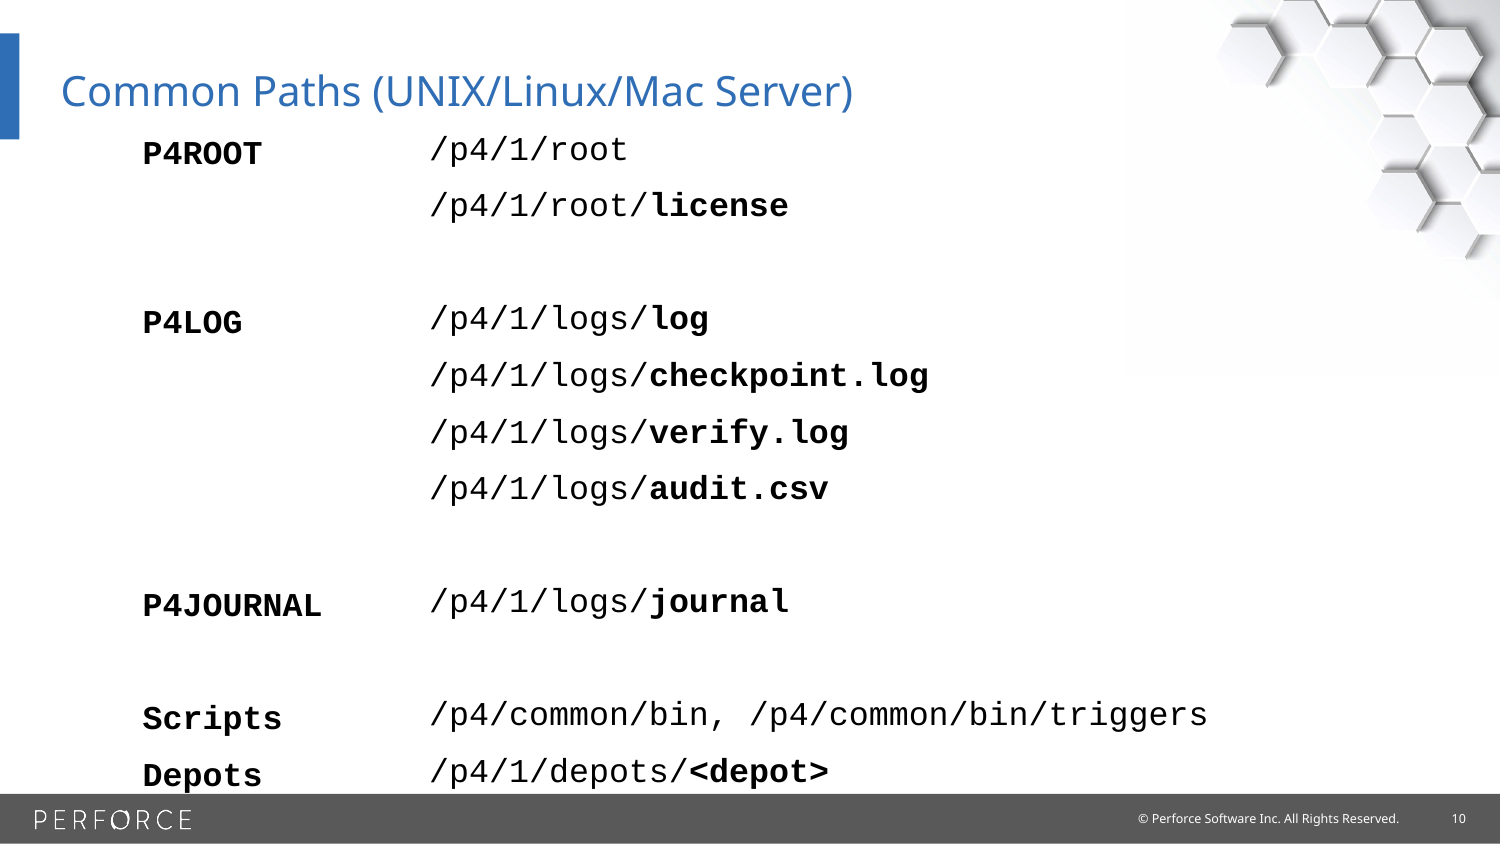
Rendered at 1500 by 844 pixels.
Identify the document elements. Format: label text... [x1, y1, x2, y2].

text_box /p4/1/root /p4/1/root/license /p4/1/logs/log /p4/1/logs/checkpoint.log /p4/1/logs/verify.log /p4/1/logs/audit.csv /p4/1/logs/journal /p4/common/bin, /p4/common/bin/triggers /p4/1/depots/<depot> [414, 119, 1240, 844]
picture [1123, 0, 1500, 377]
text_box P4ROOT P4LOG P4JOURNAL Scripts Depots [127, 123, 378, 818]
picture [34, 808, 192, 831]
title Common Paths (UNIX/Linux/Mac Server) [60, 41, 1222, 132]
